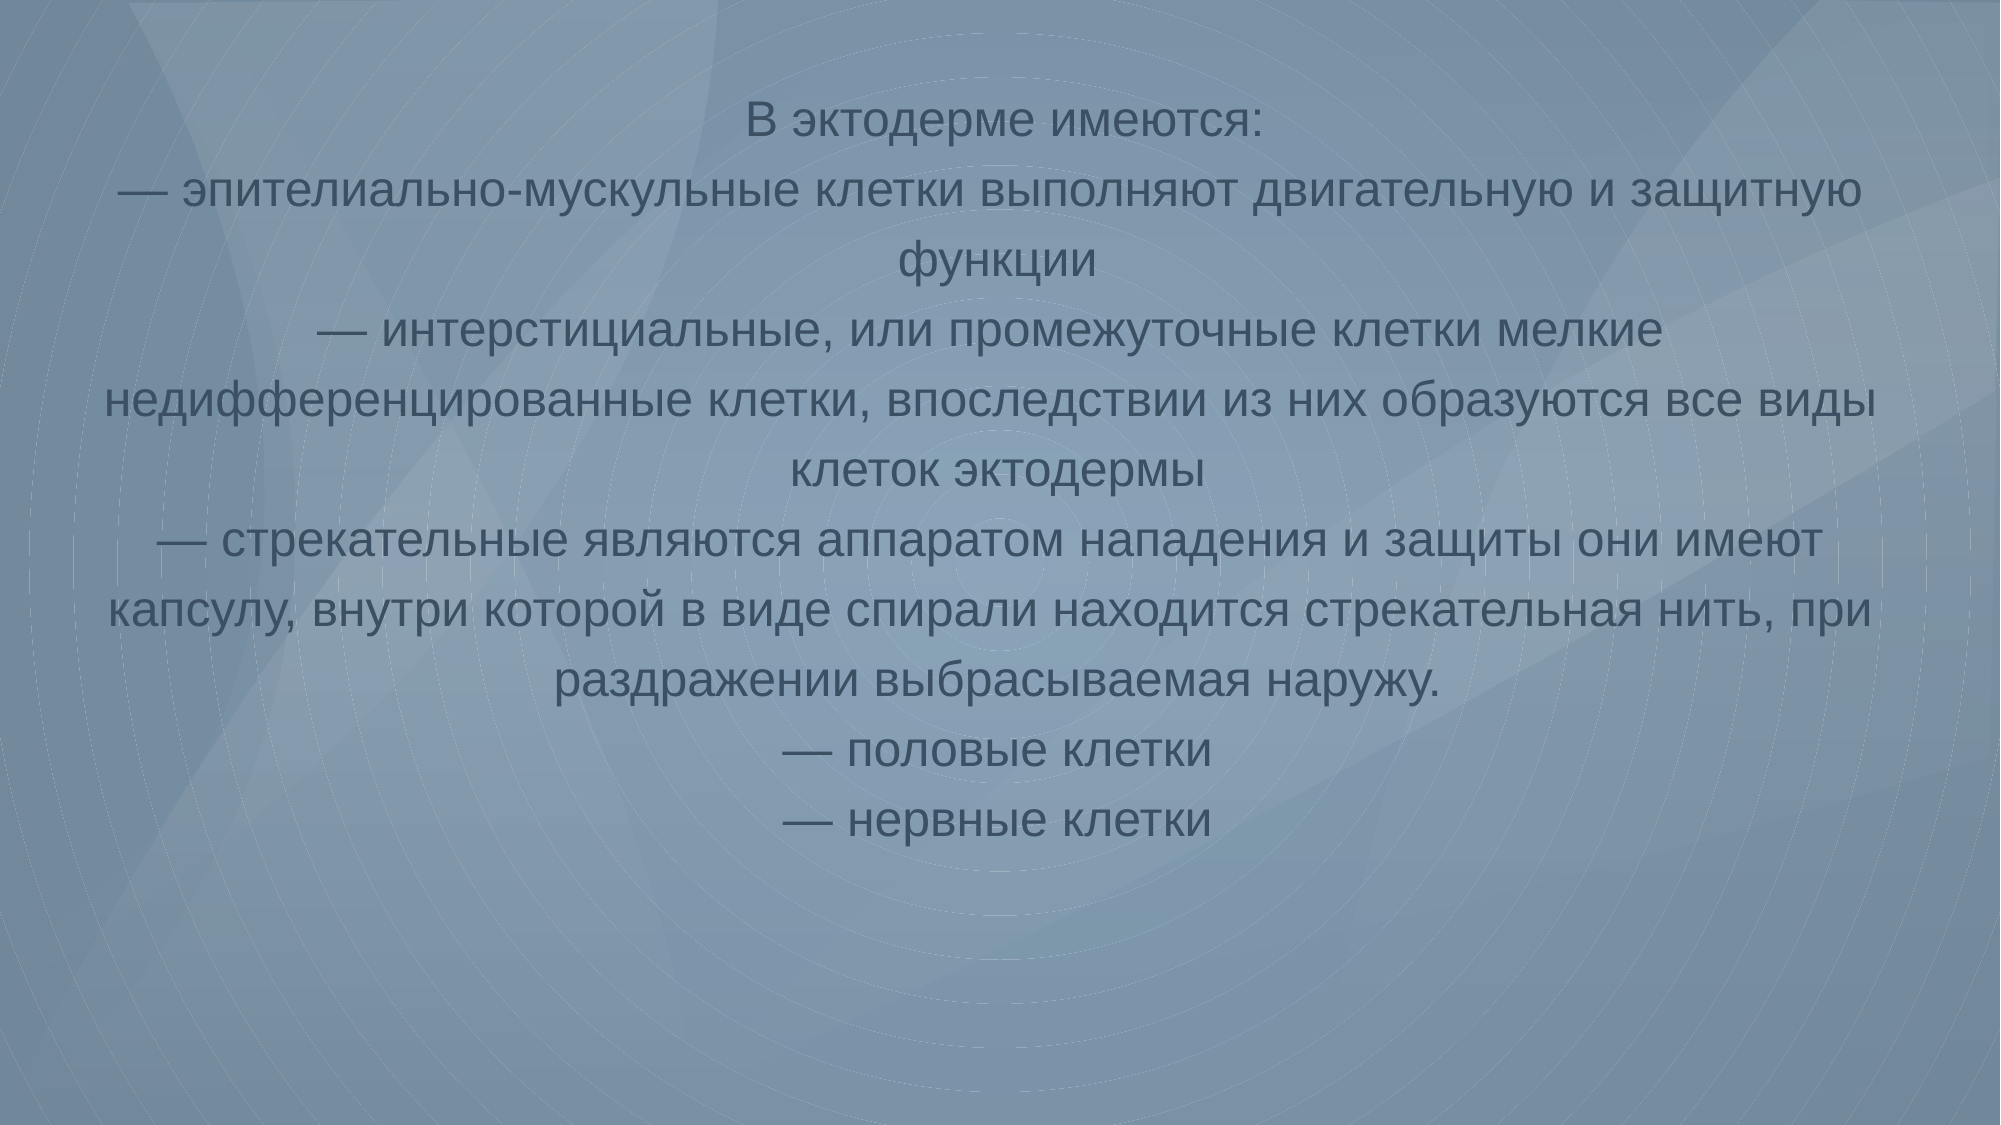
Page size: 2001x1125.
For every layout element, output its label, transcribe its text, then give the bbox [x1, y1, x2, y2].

list В эктодерме имеются: — эпителиально-мускульные клетки выполняют двигательную и защитную функции — интерстициальные, или промежуточные клетки мелкие недифференцированные клетки, впоследствии из них образуются все виды клеток эктодермы — стрекательные являются аппаратом нападения и защиты oни имеют капсулу, внутри которой в виде спирали находится стрекательная нить, при раздражении выбрасываемая наружу. — половые клетки — нервные клетки [70, 78, 1925, 1029]
